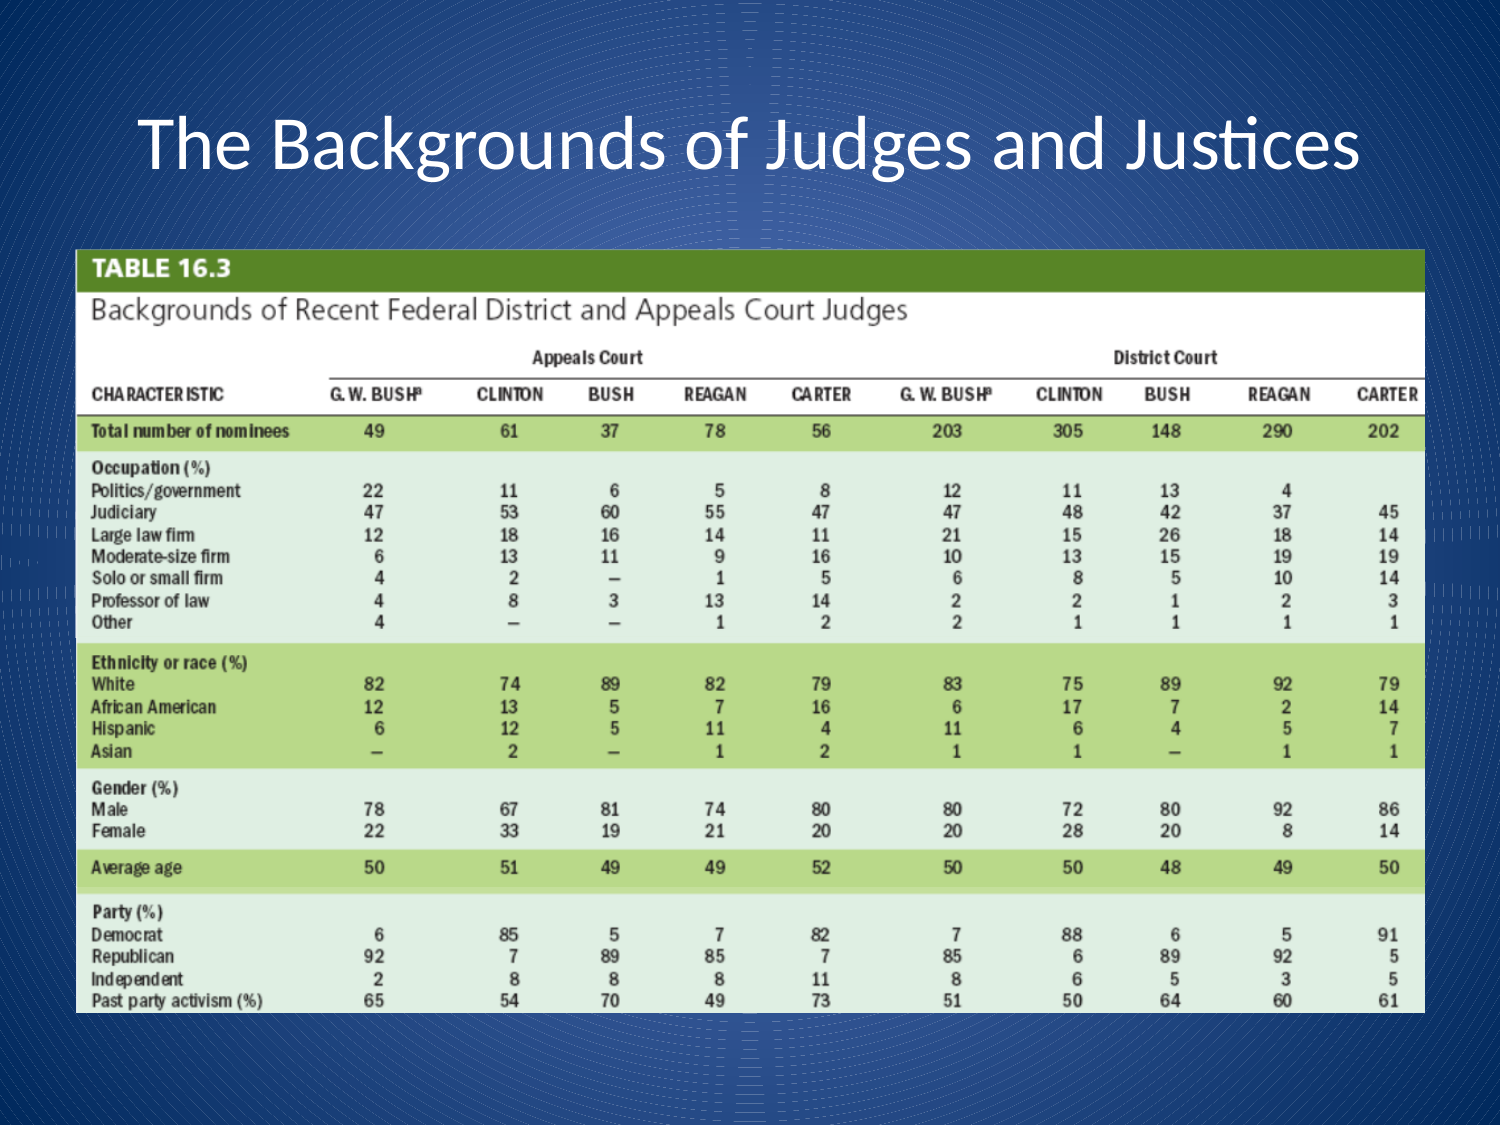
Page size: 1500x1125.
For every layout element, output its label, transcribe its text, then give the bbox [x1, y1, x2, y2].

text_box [74, 249, 1426, 1013]
title The Backgrounds of Judges and Justices [75, 45, 1425, 233]
